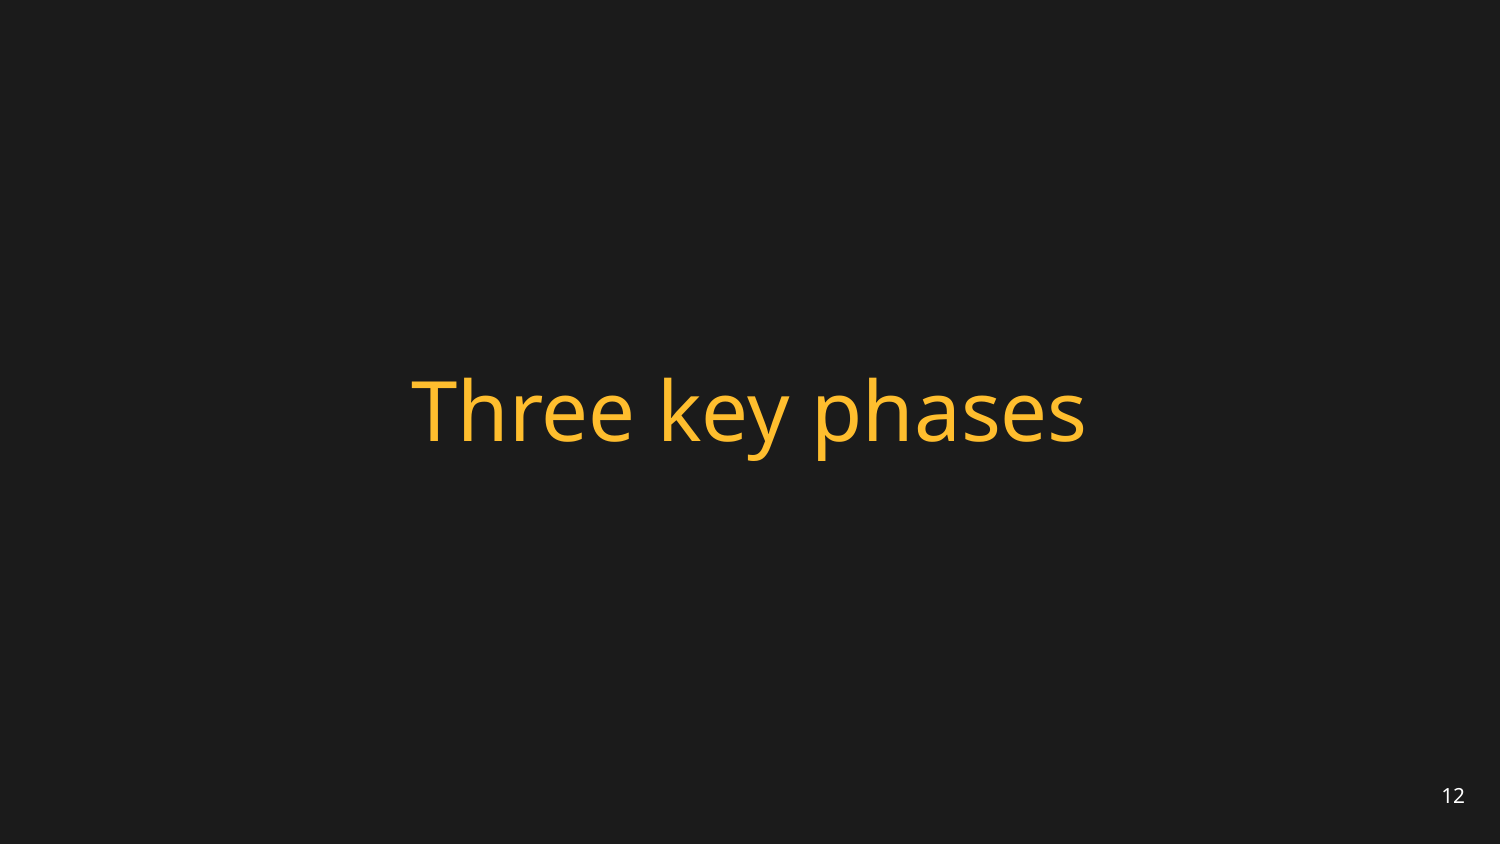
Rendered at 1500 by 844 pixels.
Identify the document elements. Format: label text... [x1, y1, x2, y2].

slide_number 12 [1389, 764, 1480, 830]
title Three key phases [51, 72, 1449, 753]
